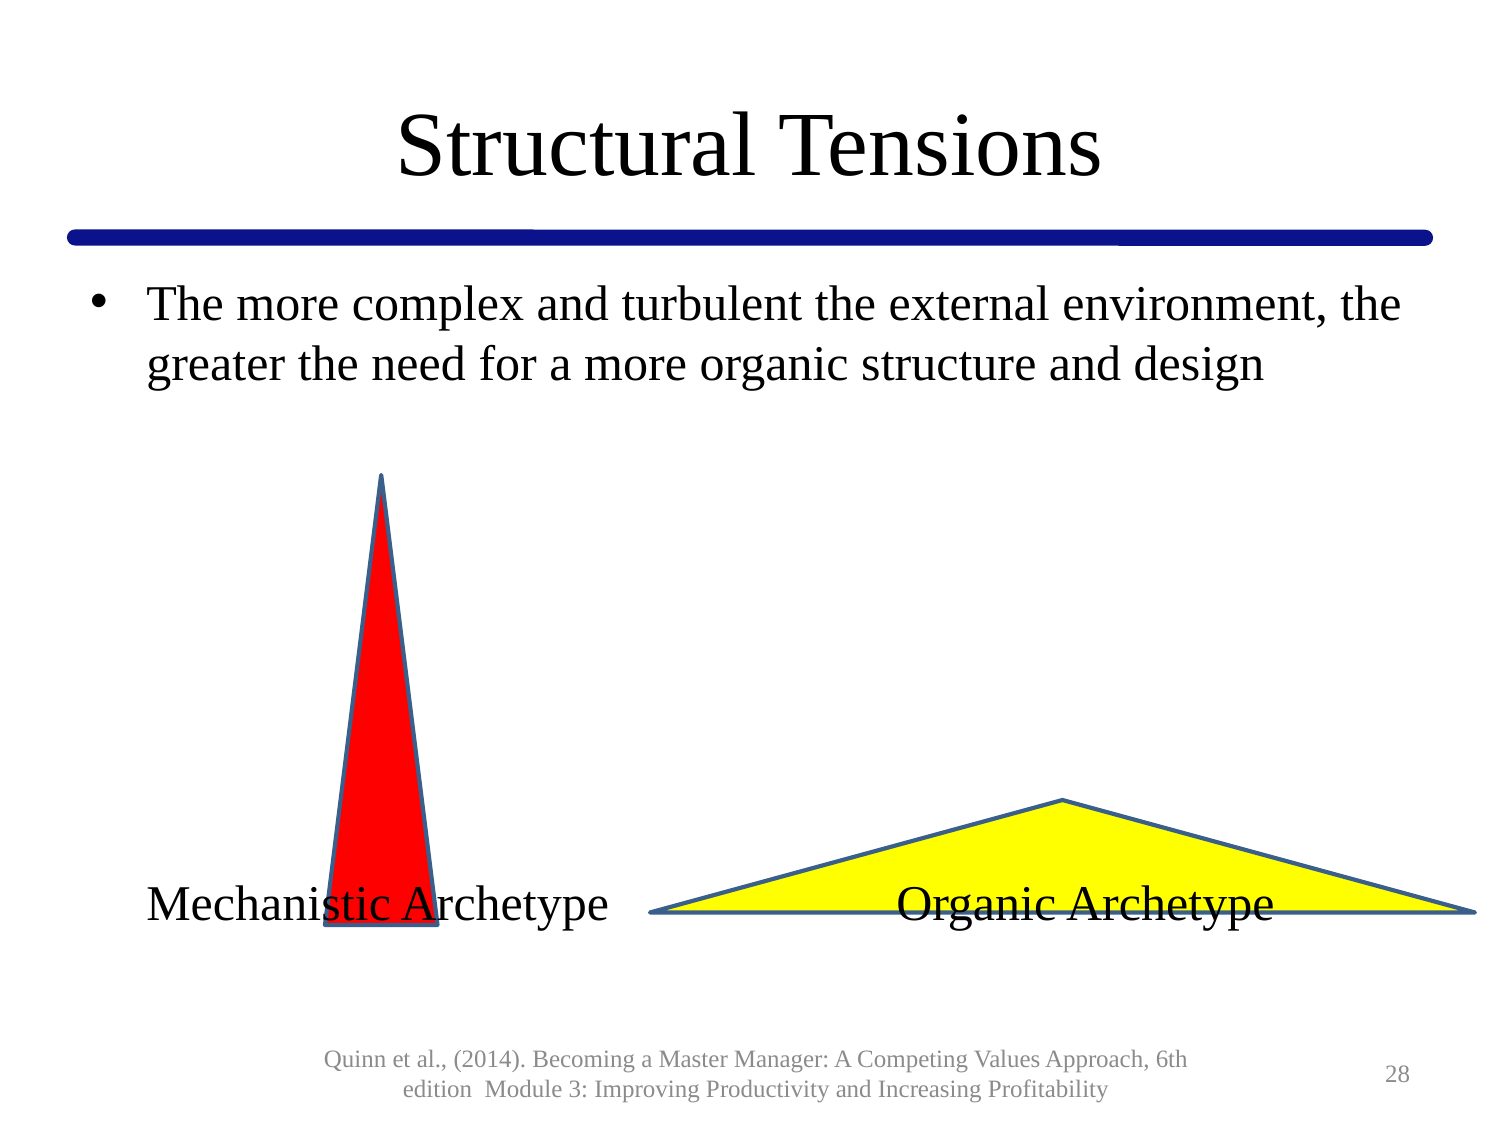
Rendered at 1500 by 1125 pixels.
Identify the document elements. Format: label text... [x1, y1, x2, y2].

footer Quinn et al., (2014). Becoming a Master Manager: A Competing Values Approach, 6th edition Module 3: Improving Productivity and Increasing Profitability [287, 1042, 1074, 1103]
text_box The more complex and turbulent the external environment, the greater the need for a more organic structure and design Mechanistic Archetype Organic Archetype [74, 262, 1425, 1005]
title Structural Tensions [75, 45, 1425, 233]
slide_number 28 [1074, 1042, 1425, 1103]
text_box [1425, 896, 1478, 915]
